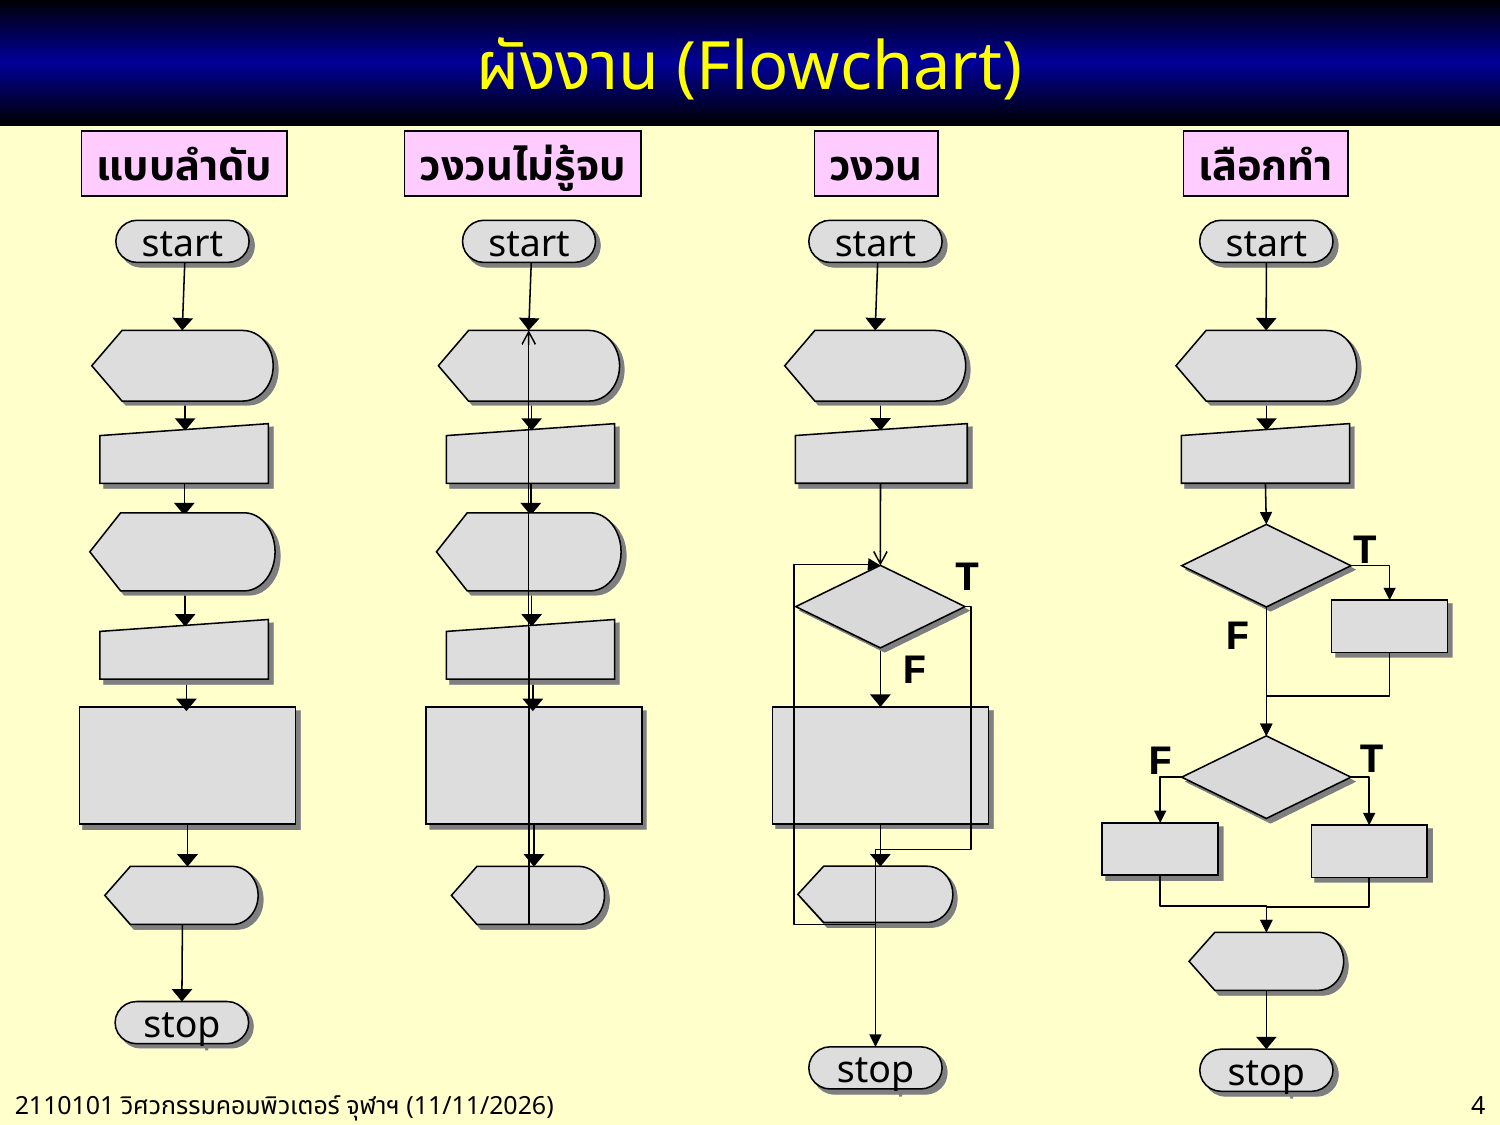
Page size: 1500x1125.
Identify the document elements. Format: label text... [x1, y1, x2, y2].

title ผังงาน (Flowchart) [0, 0, 1500, 126]
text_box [772, 220, 995, 1090]
text_box เลือกทำ [1183, 130, 1348, 197]
text_box แบบลำดับ [81, 130, 287, 197]
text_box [1102, 220, 1448, 1092]
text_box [425, 220, 643, 925]
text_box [79, 220, 296, 1044]
text_box วงวนไม่รู้จบ [404, 130, 642, 197]
text_box วงวน [814, 130, 938, 197]
